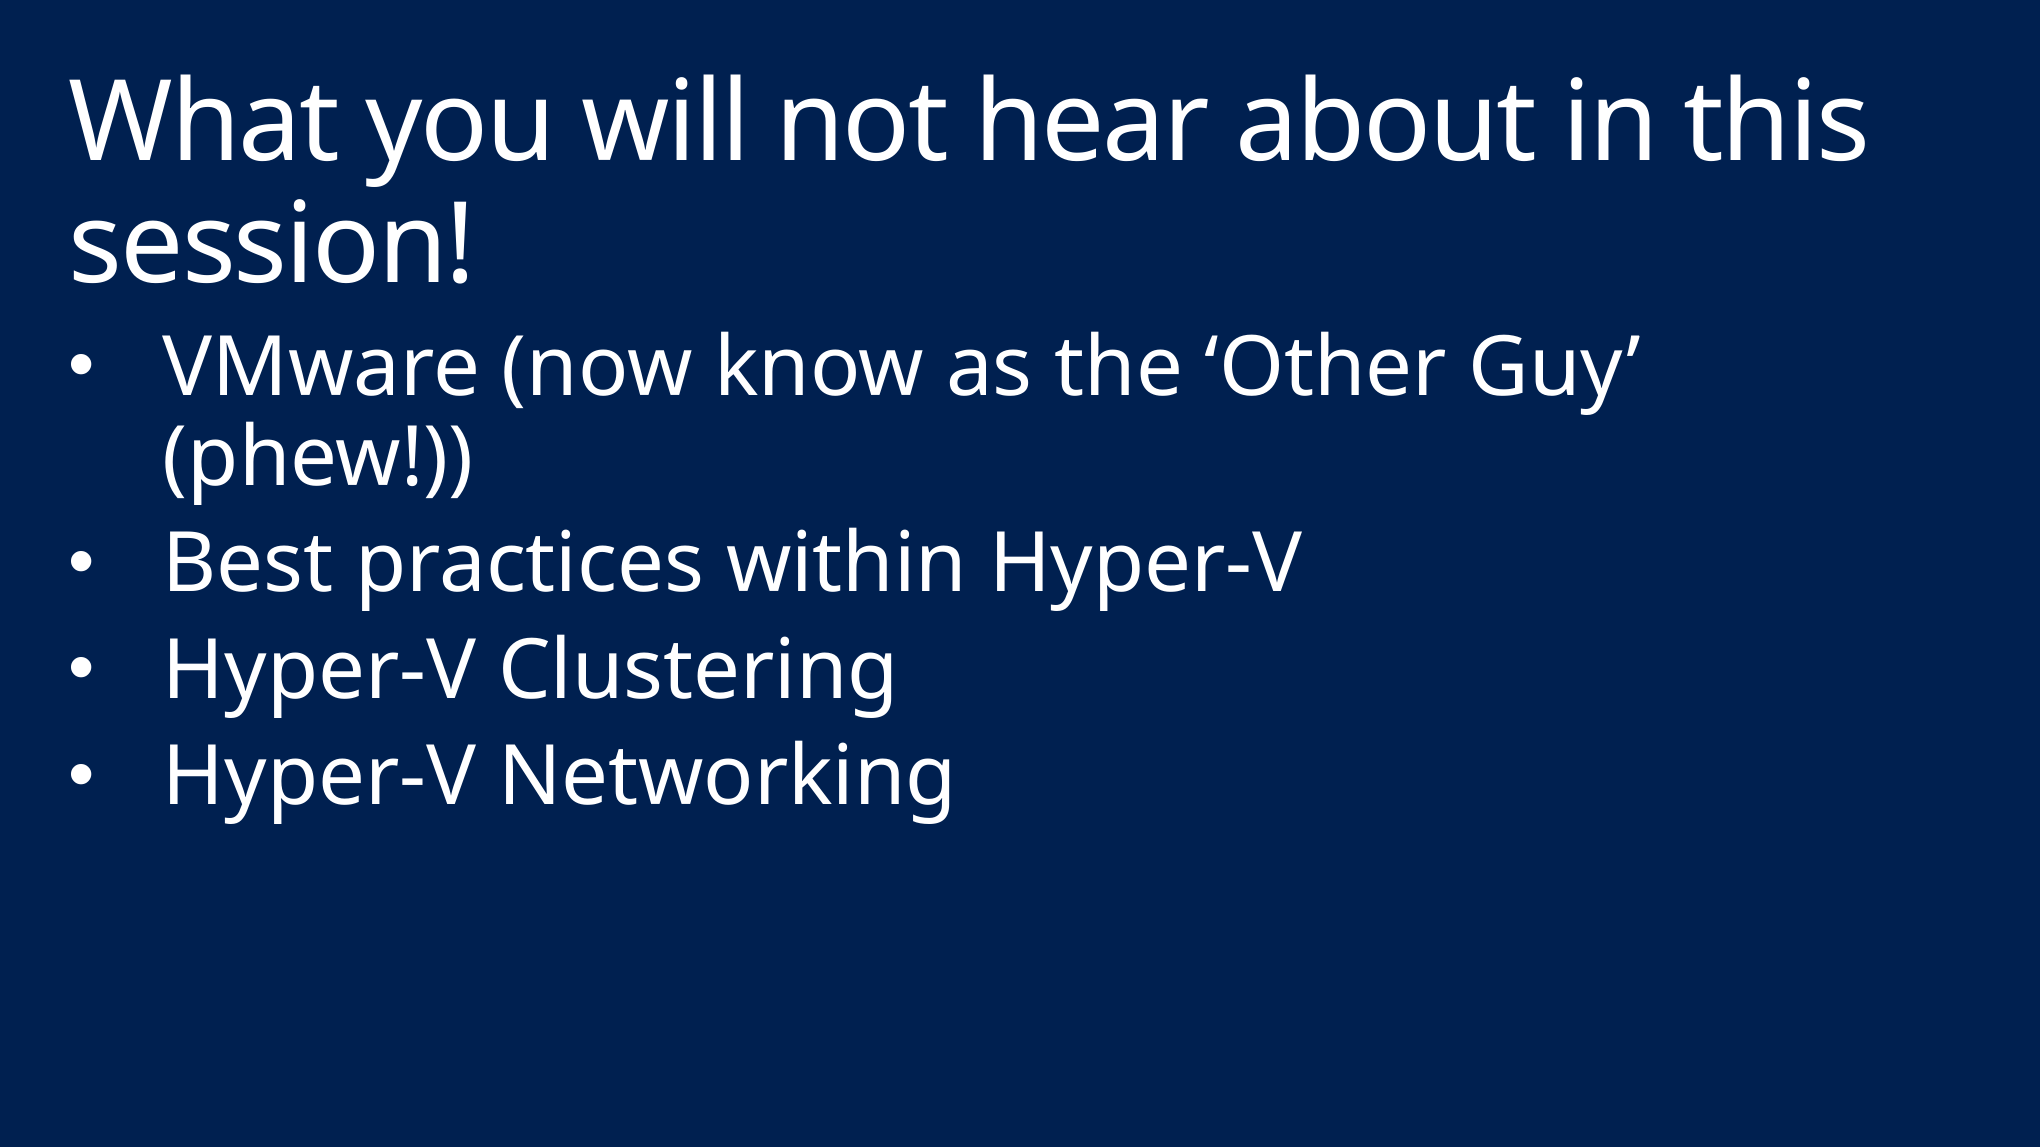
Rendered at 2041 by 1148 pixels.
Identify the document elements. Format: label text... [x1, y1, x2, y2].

title What you will not hear about in this session! [45, 48, 1996, 200]
list VMware (now know as the ‘Other Guy’ (phew!)) Best practices within Hyper-V Hyper-V Clustering Hyper-V Networking [45, 308, 1996, 985]
